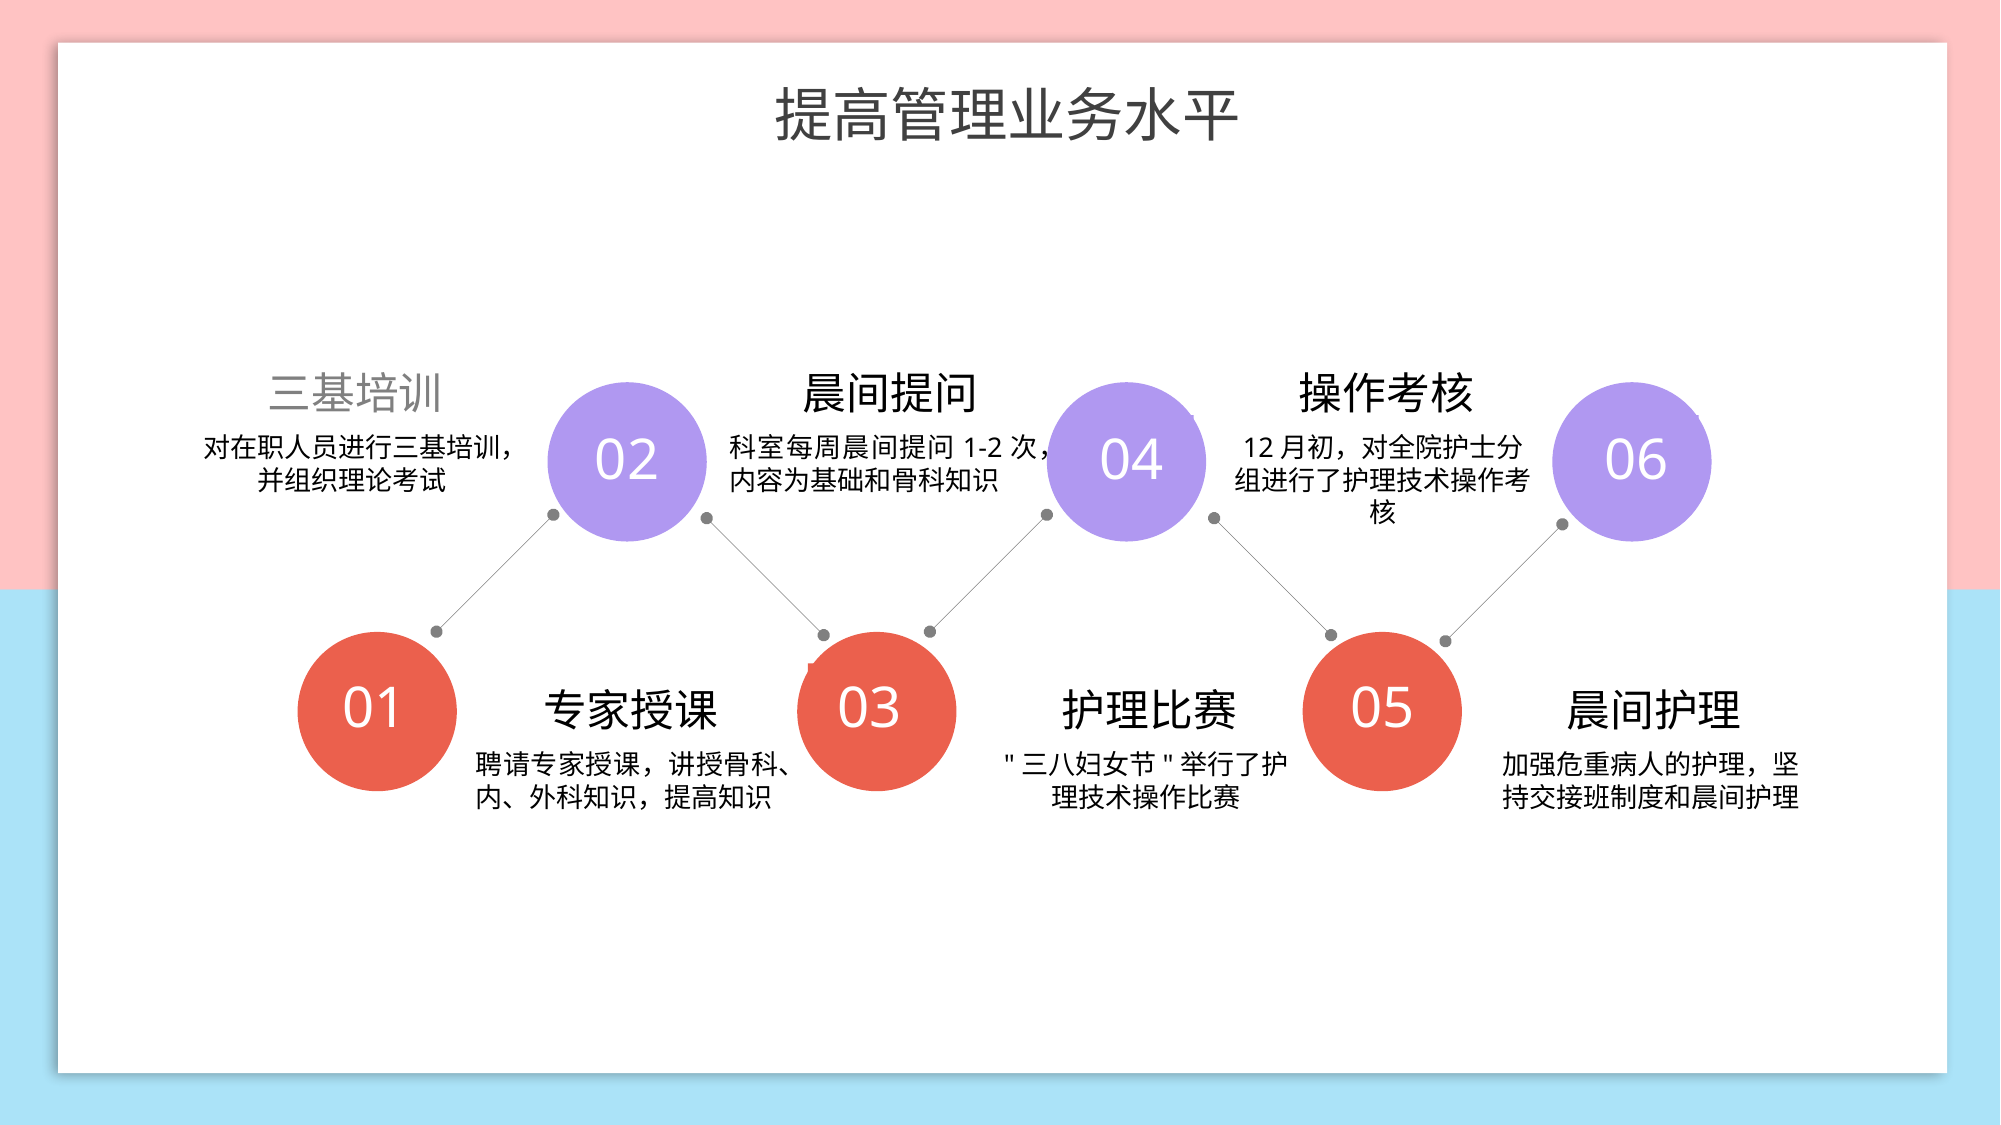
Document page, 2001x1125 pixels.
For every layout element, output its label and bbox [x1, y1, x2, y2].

text_box [437, 674, 824, 822]
text_box [697, 357, 1084, 504]
text_box [1461, 674, 1848, 822]
text_box [547, 382, 707, 542]
text_box [162, 357, 548, 504]
picture [0, 0, 2000, 1125]
text_box [1302, 631, 1462, 792]
text_box [797, 631, 957, 792]
text_box [297, 631, 457, 792]
text_box [1193, 357, 1580, 504]
text_box [1552, 382, 1712, 542]
text_box [1046, 382, 1207, 542]
text_box [956, 674, 1343, 822]
